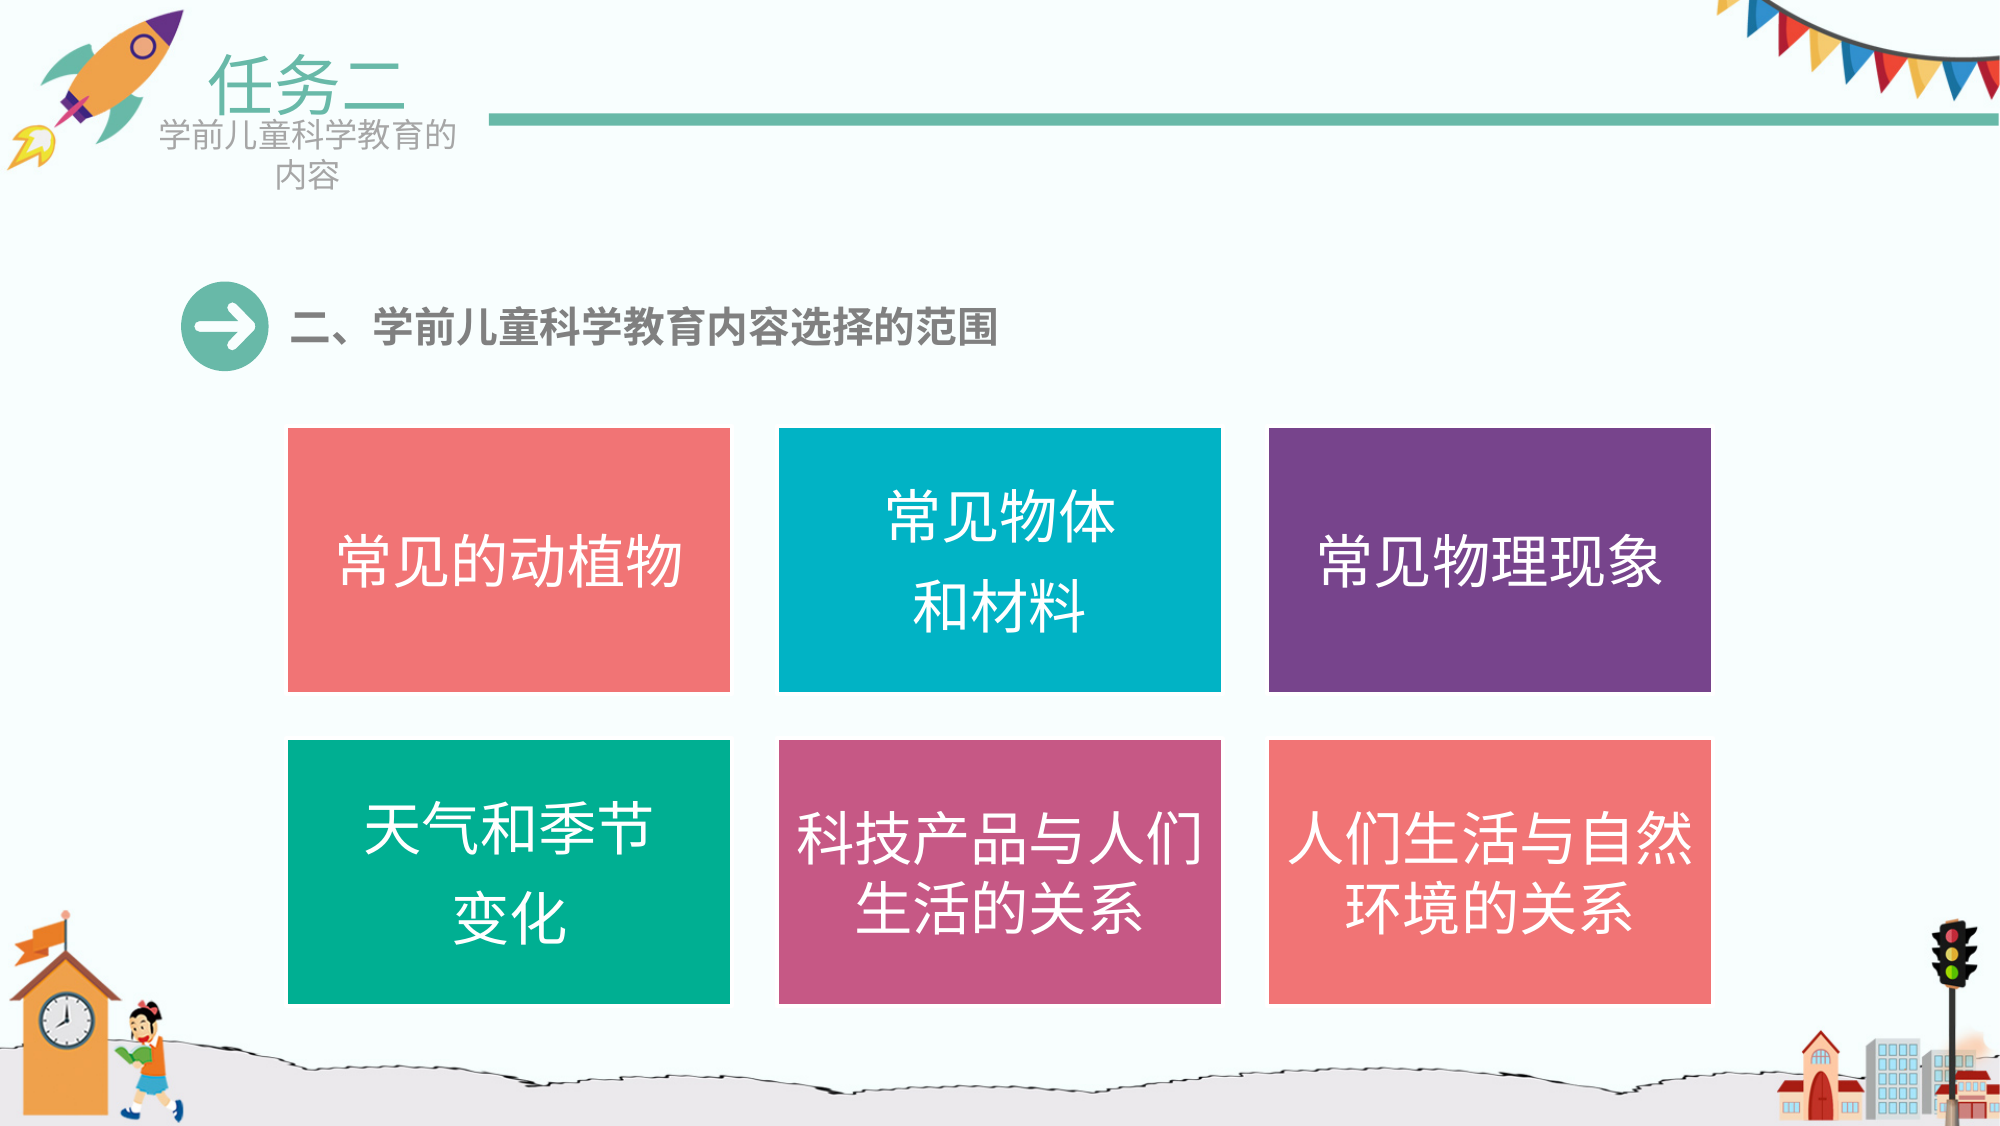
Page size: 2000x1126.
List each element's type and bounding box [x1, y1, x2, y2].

picture [0, 0, 2000, 1126]
list [285, 421, 1714, 1011]
text_box [180, 281, 1014, 372]
text_box [155, 43, 1999, 195]
